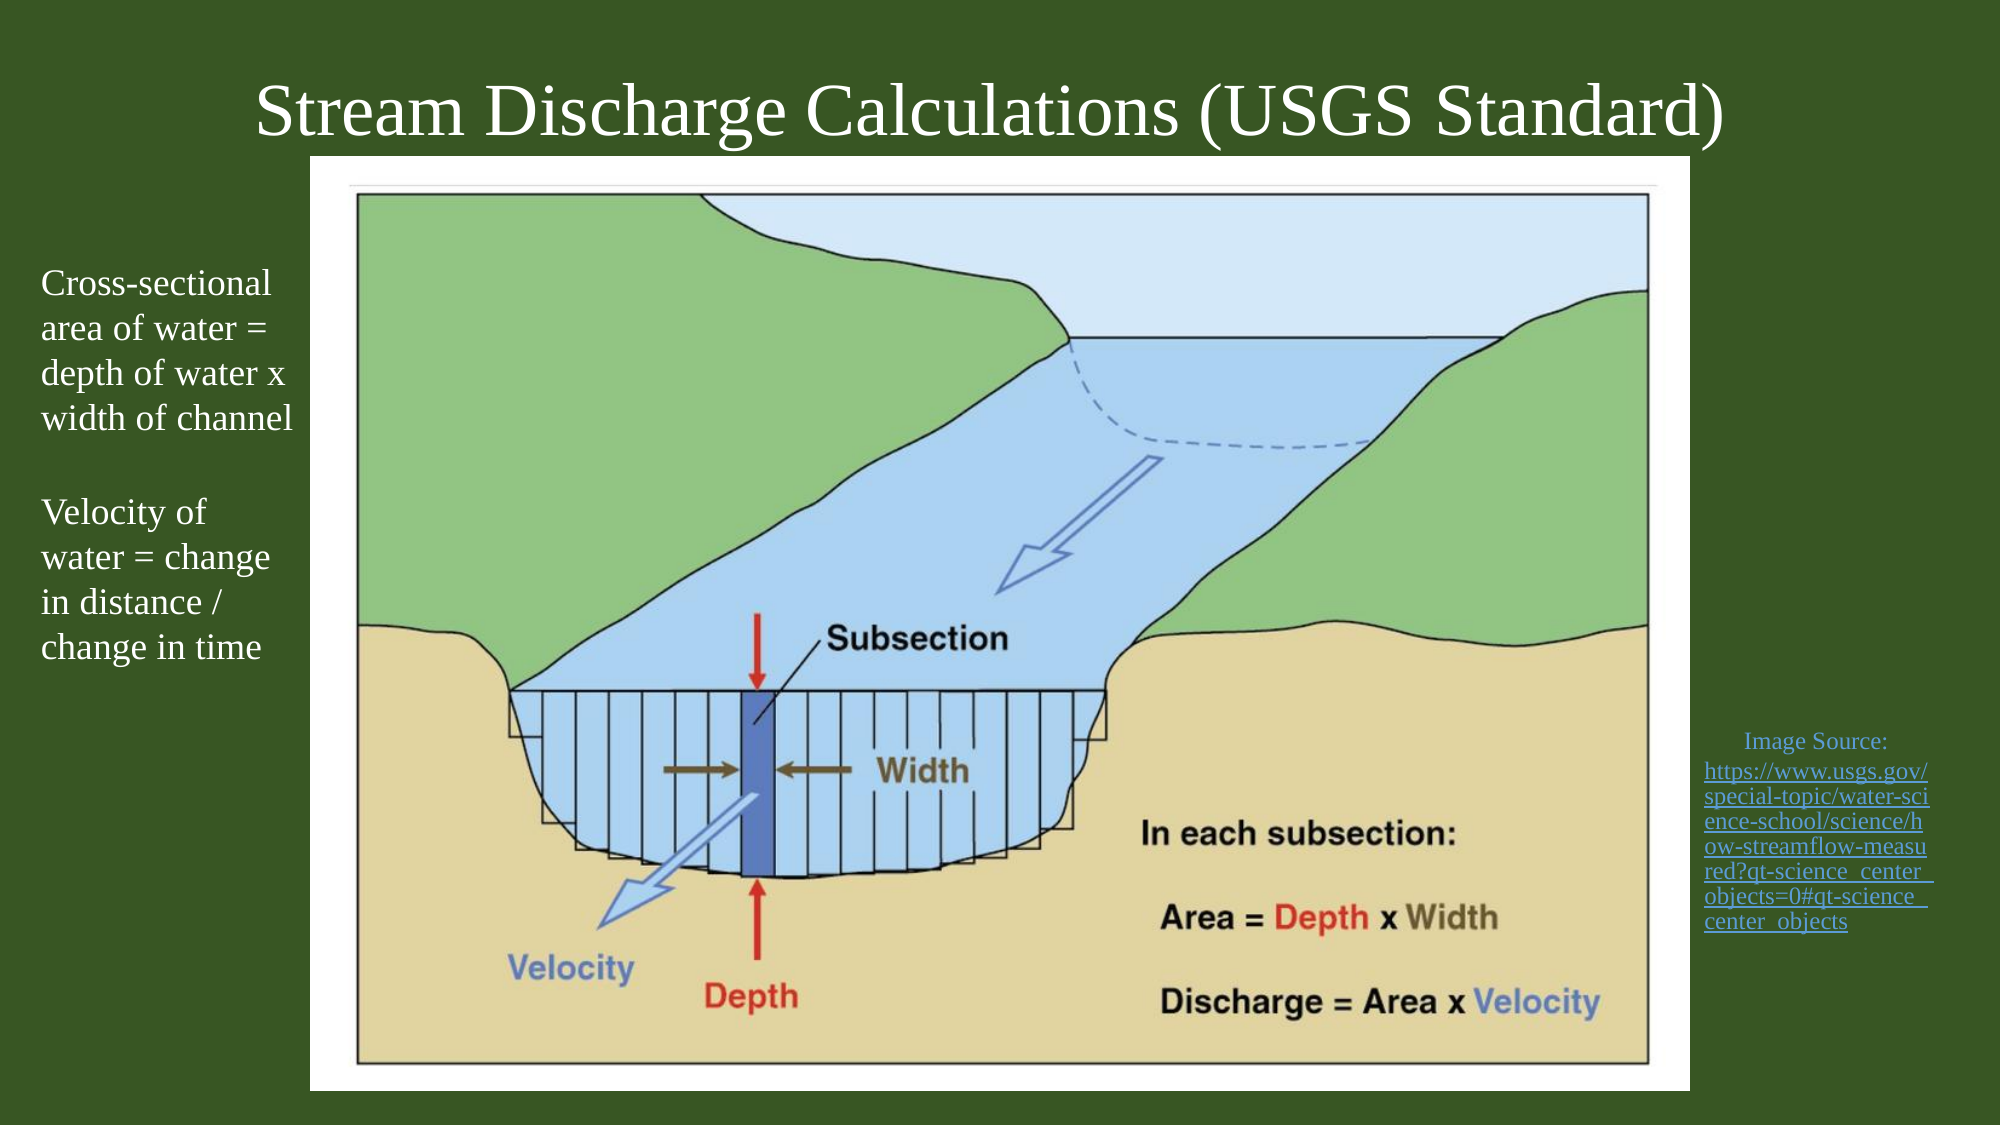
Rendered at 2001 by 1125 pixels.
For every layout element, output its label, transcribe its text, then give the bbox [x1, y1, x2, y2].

text_box Cross-sectional area of water = depth of water x width of channel [25, 251, 310, 446]
text_box Image Source: https://www.usgs.gov/special-topic/water-science-school/science/how-streamflow-measured?qt-science_center_objects=0#qt-science_center_objects [1690, 717, 1950, 822]
text_box Velocity of water = change in distance / change in time [25, 479, 310, 675]
title Stream Discharge Calculations (USGS Standard) [137, 2, 1863, 220]
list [310, 156, 1690, 1091]
